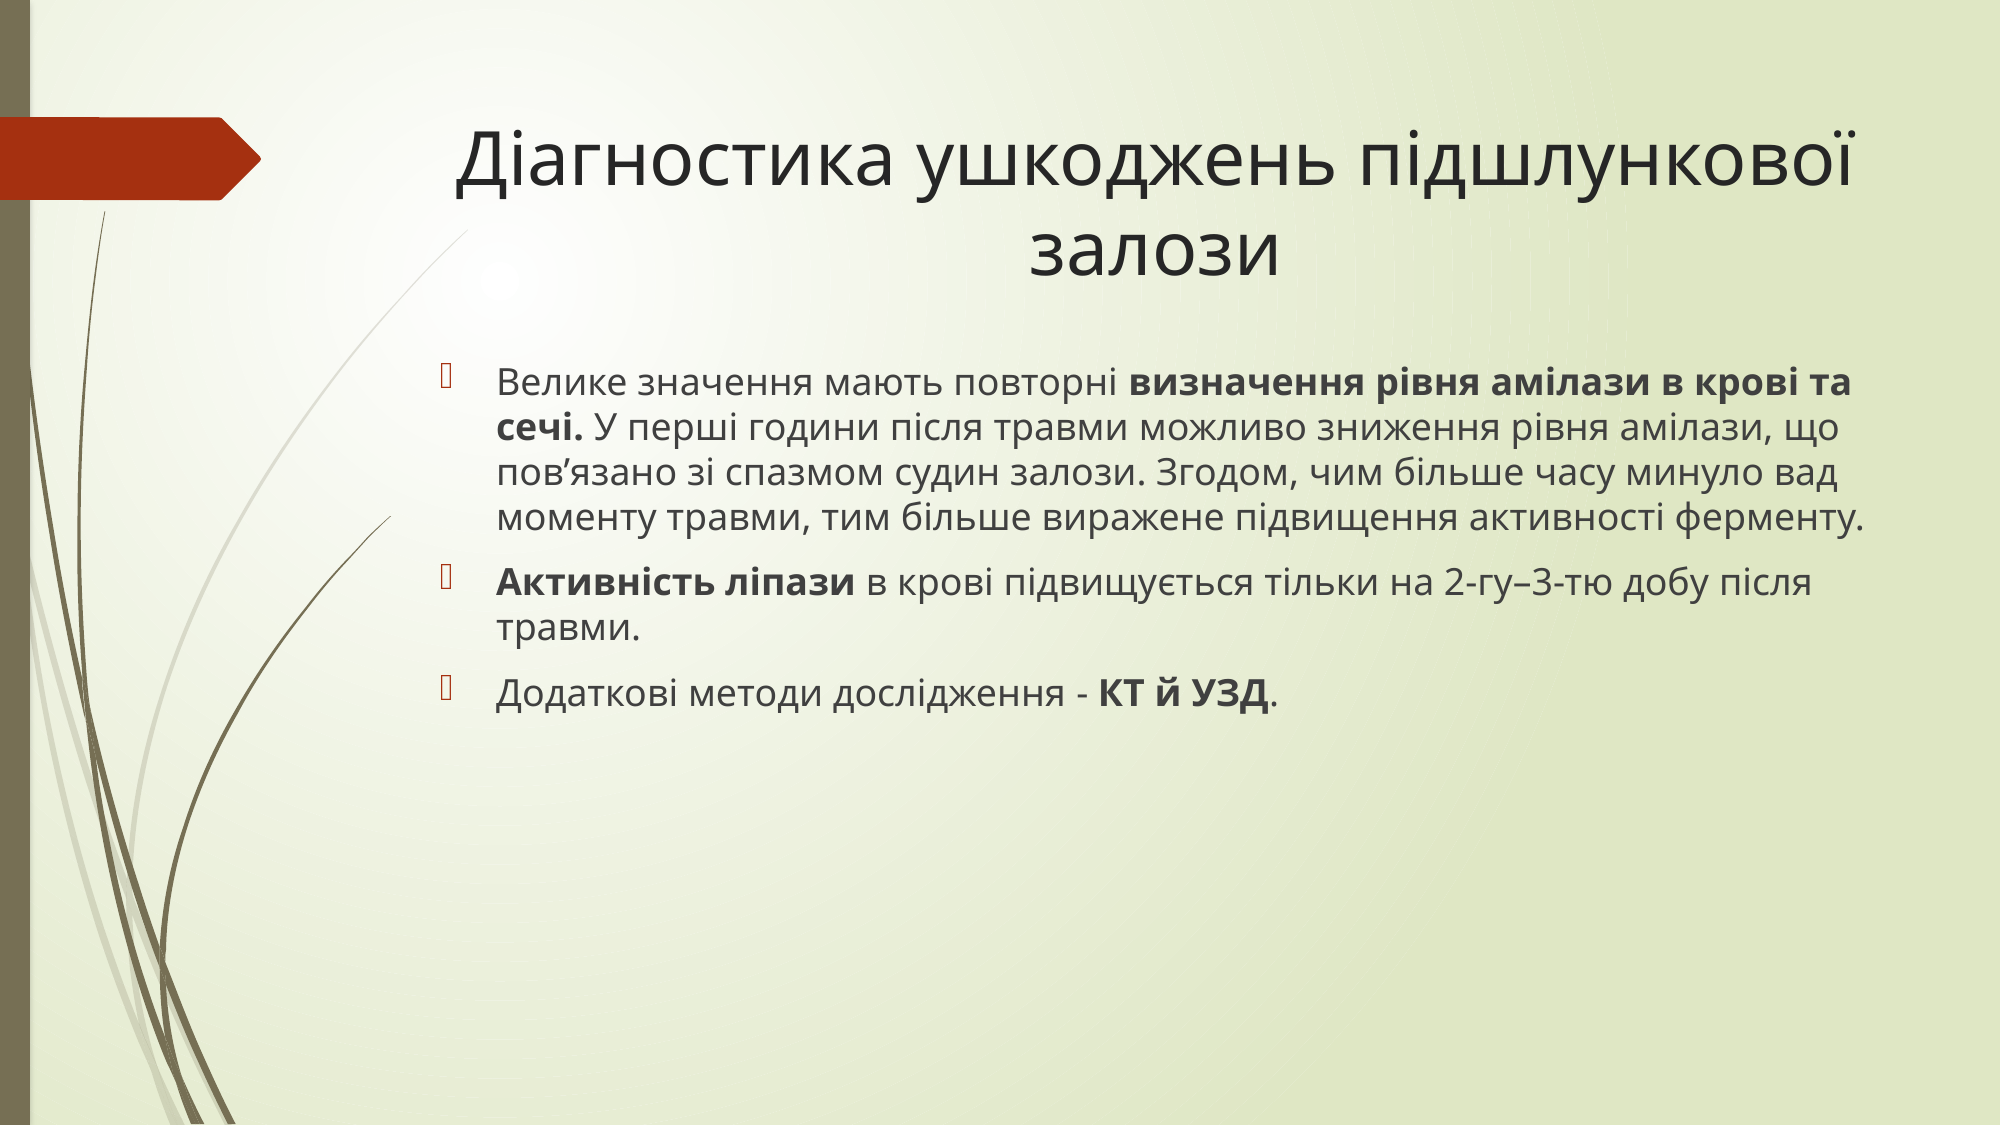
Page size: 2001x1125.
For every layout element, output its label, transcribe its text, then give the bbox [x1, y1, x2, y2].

title Діагностика ушкоджень підшлункової залози [425, 102, 1888, 313]
list Велике значення мають повторні визначення рівня амілази в крові та сечі. У перші години після травми можливо зниження рівня амілази, що пов’язано зі спазмом судин залози. Згодом, чим більше часу минуло вад моменту травми, тим більше виражене підвищення активності ферменту. Активність ліпази в крові підвищується тільки на 2-гу–3-тю добу після травми. Додаткові методи дослідження - КТ й УЗД. [424, 350, 1888, 970]
